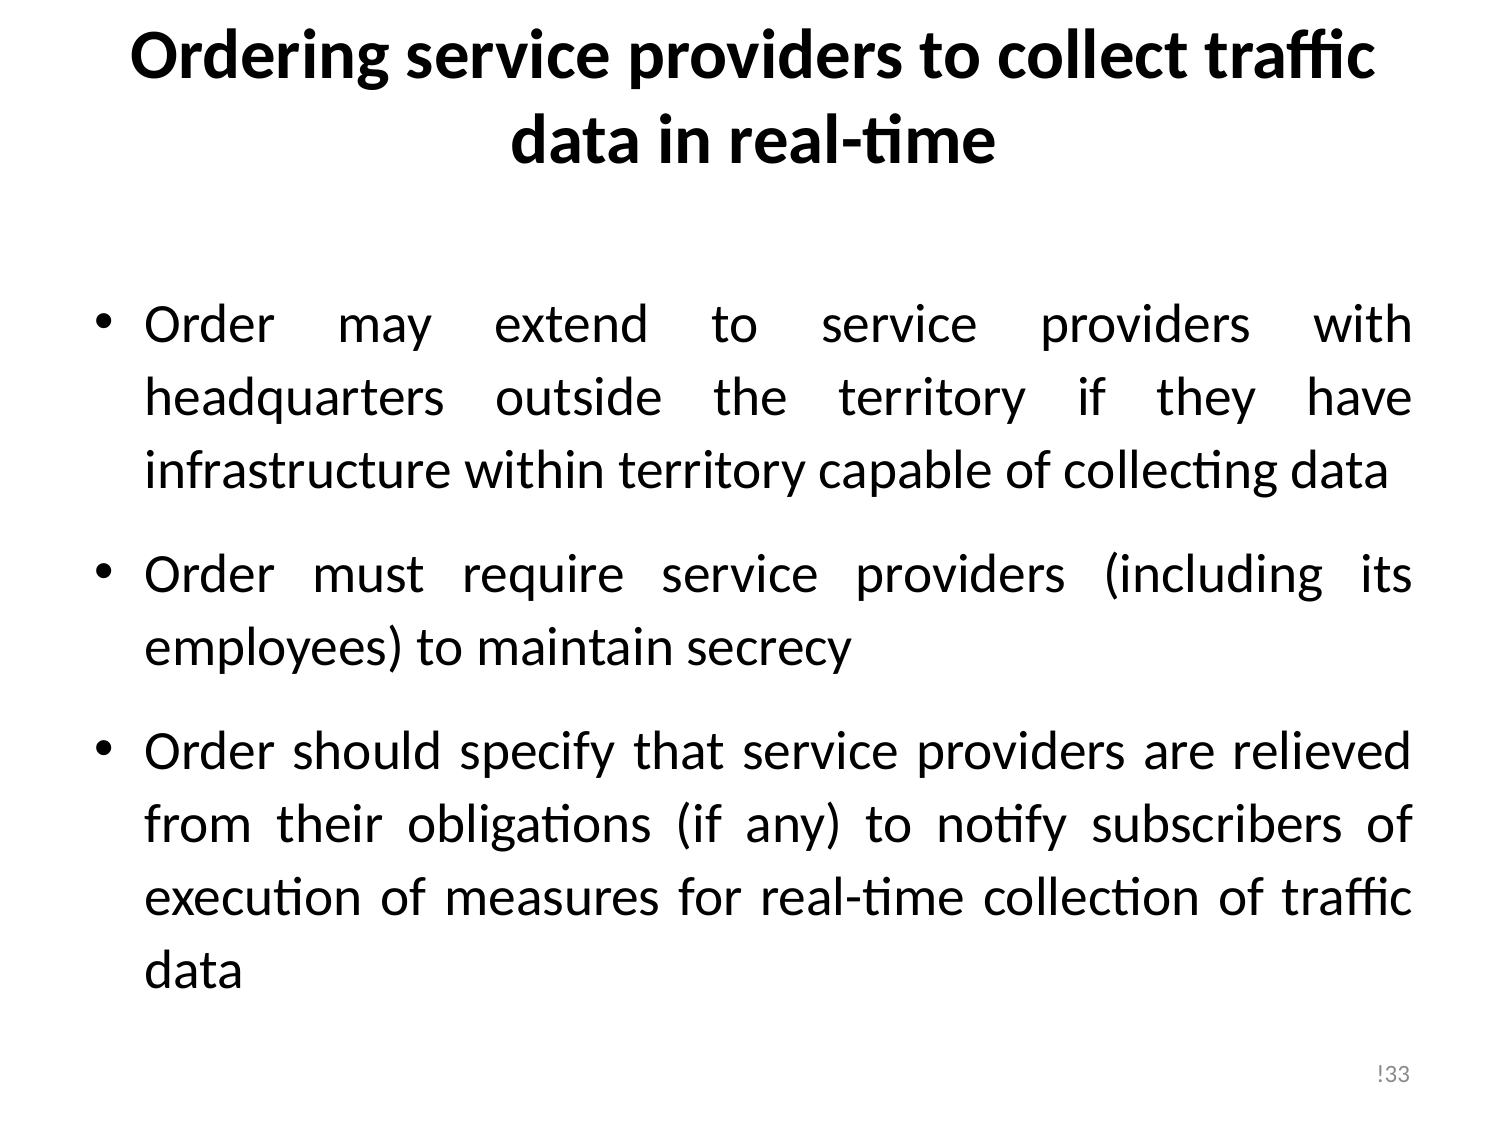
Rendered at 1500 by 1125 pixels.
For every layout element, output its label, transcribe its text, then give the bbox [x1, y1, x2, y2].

slide_number !33 [1074, 1042, 1425, 1103]
list Order may extend to service providers with headquarters outside the territory if they have infrastructure within territory capable of collecting data Order must require service providers (including its employees) to maintain secrecy Order should specify that service providers are relieved from their obligations (if any) to notify subscribers of execution of measures for real-time collection of traffic data [79, 273, 1430, 1043]
title Ordering service providers to collect traffic data in real-time [54, 0, 1455, 188]
